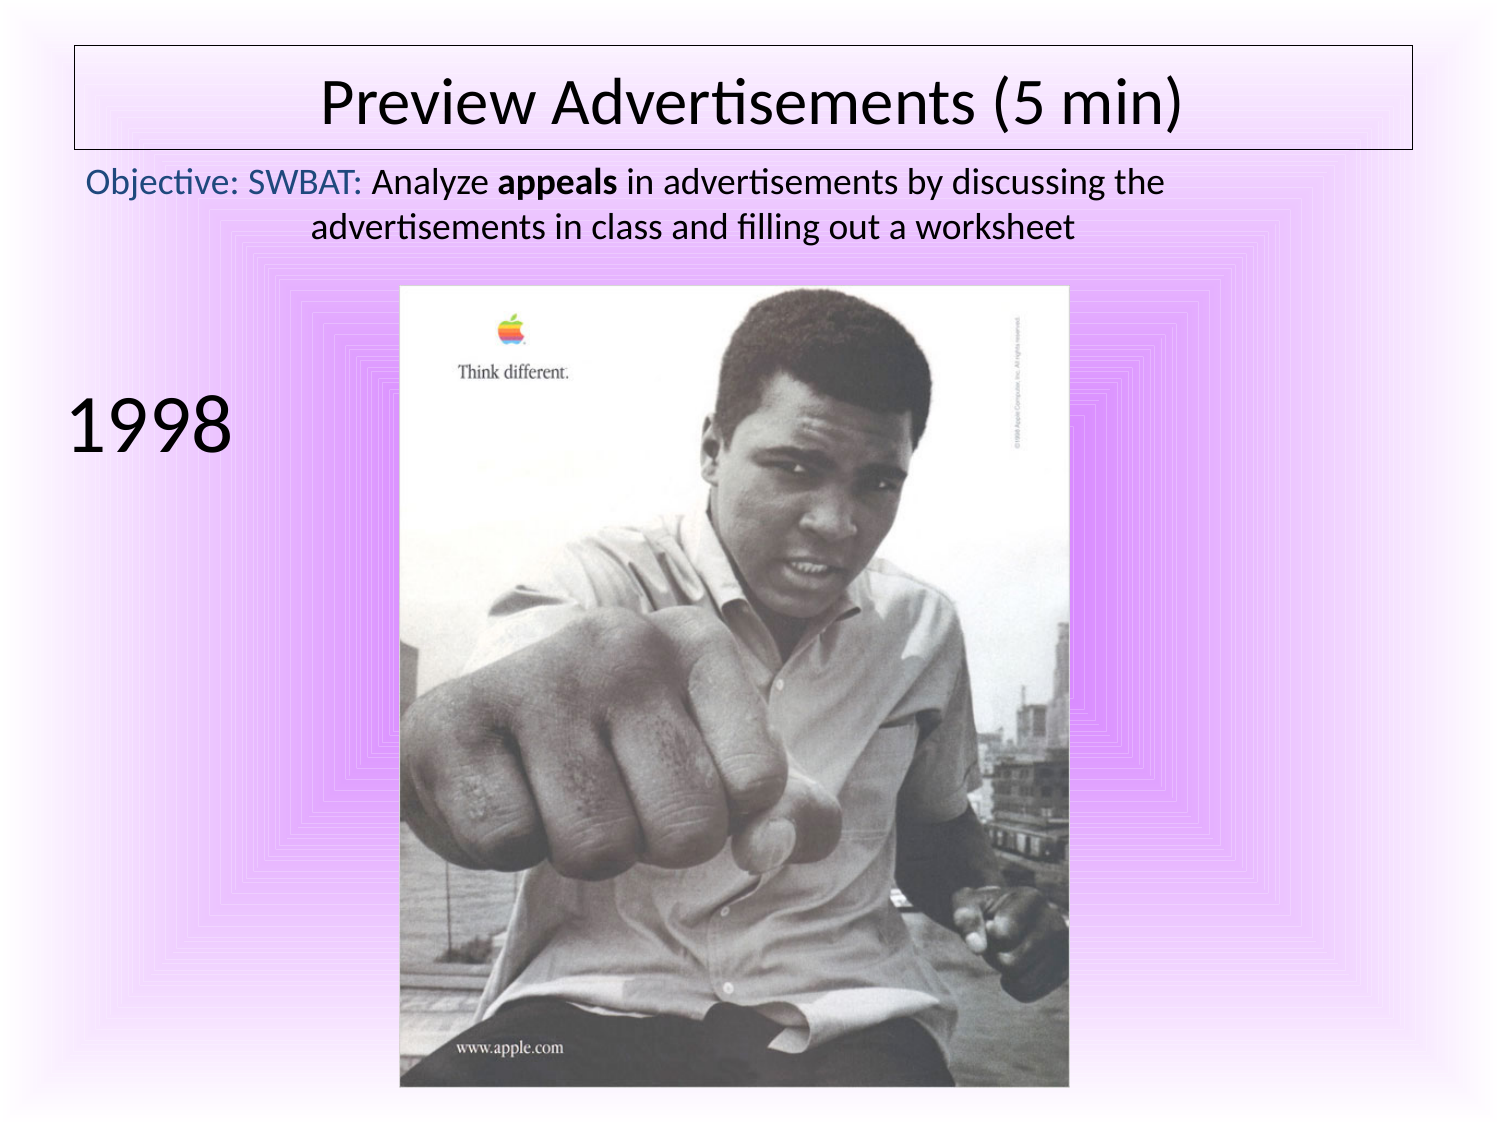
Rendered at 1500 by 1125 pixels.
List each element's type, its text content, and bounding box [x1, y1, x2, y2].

text_box Objective: SWBAT: Analyze appeals in advertisements by discussing the advertisements in class and filling out a worksheet [70, 149, 1413, 255]
text_box 1998 [50, 362, 300, 477]
picture [399, 285, 1071, 1088]
text_box Preview Advertisements (5 min) [74, 45, 1413, 149]
